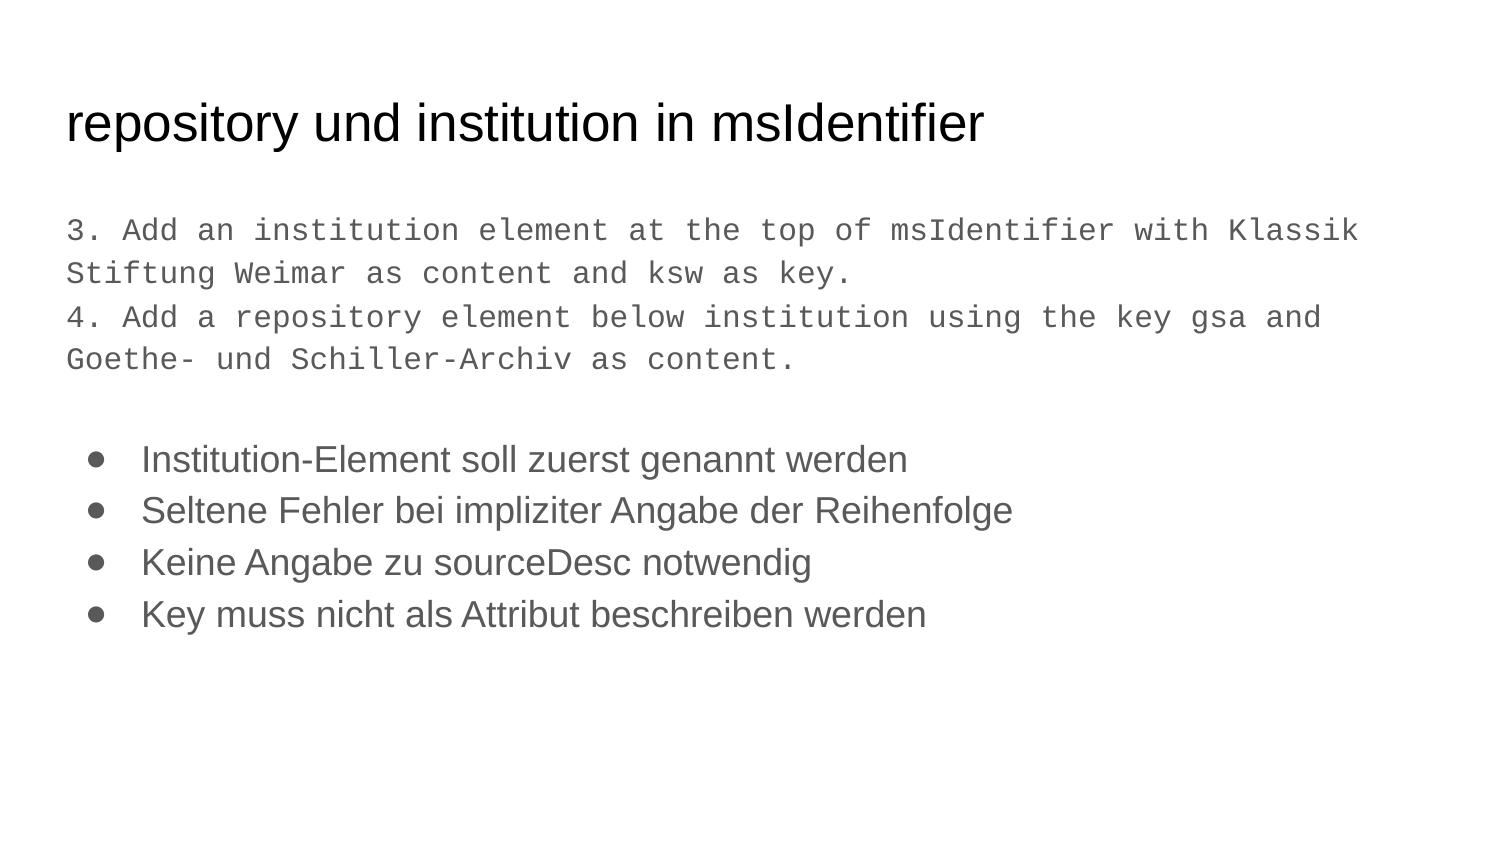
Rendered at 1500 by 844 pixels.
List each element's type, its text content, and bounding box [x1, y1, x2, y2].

title repository und institution in msIdentifier [51, 72, 1449, 167]
list 3. Add an institution element at the top of msIdentifier with Klassik Stiftung Weimar as content and ksw as key. 4. Add a repository element below institution using the key gsa and Goethe- und Schiller-Archiv as content. Institution-Element soll zuerst genannt werden Seltene Fehler bei impliziter Angabe der Reihenfolge Keine Angabe zu sourceDesc notwendig Key muss nicht als Attribut beschreiben werden [51, 189, 1449, 750]
